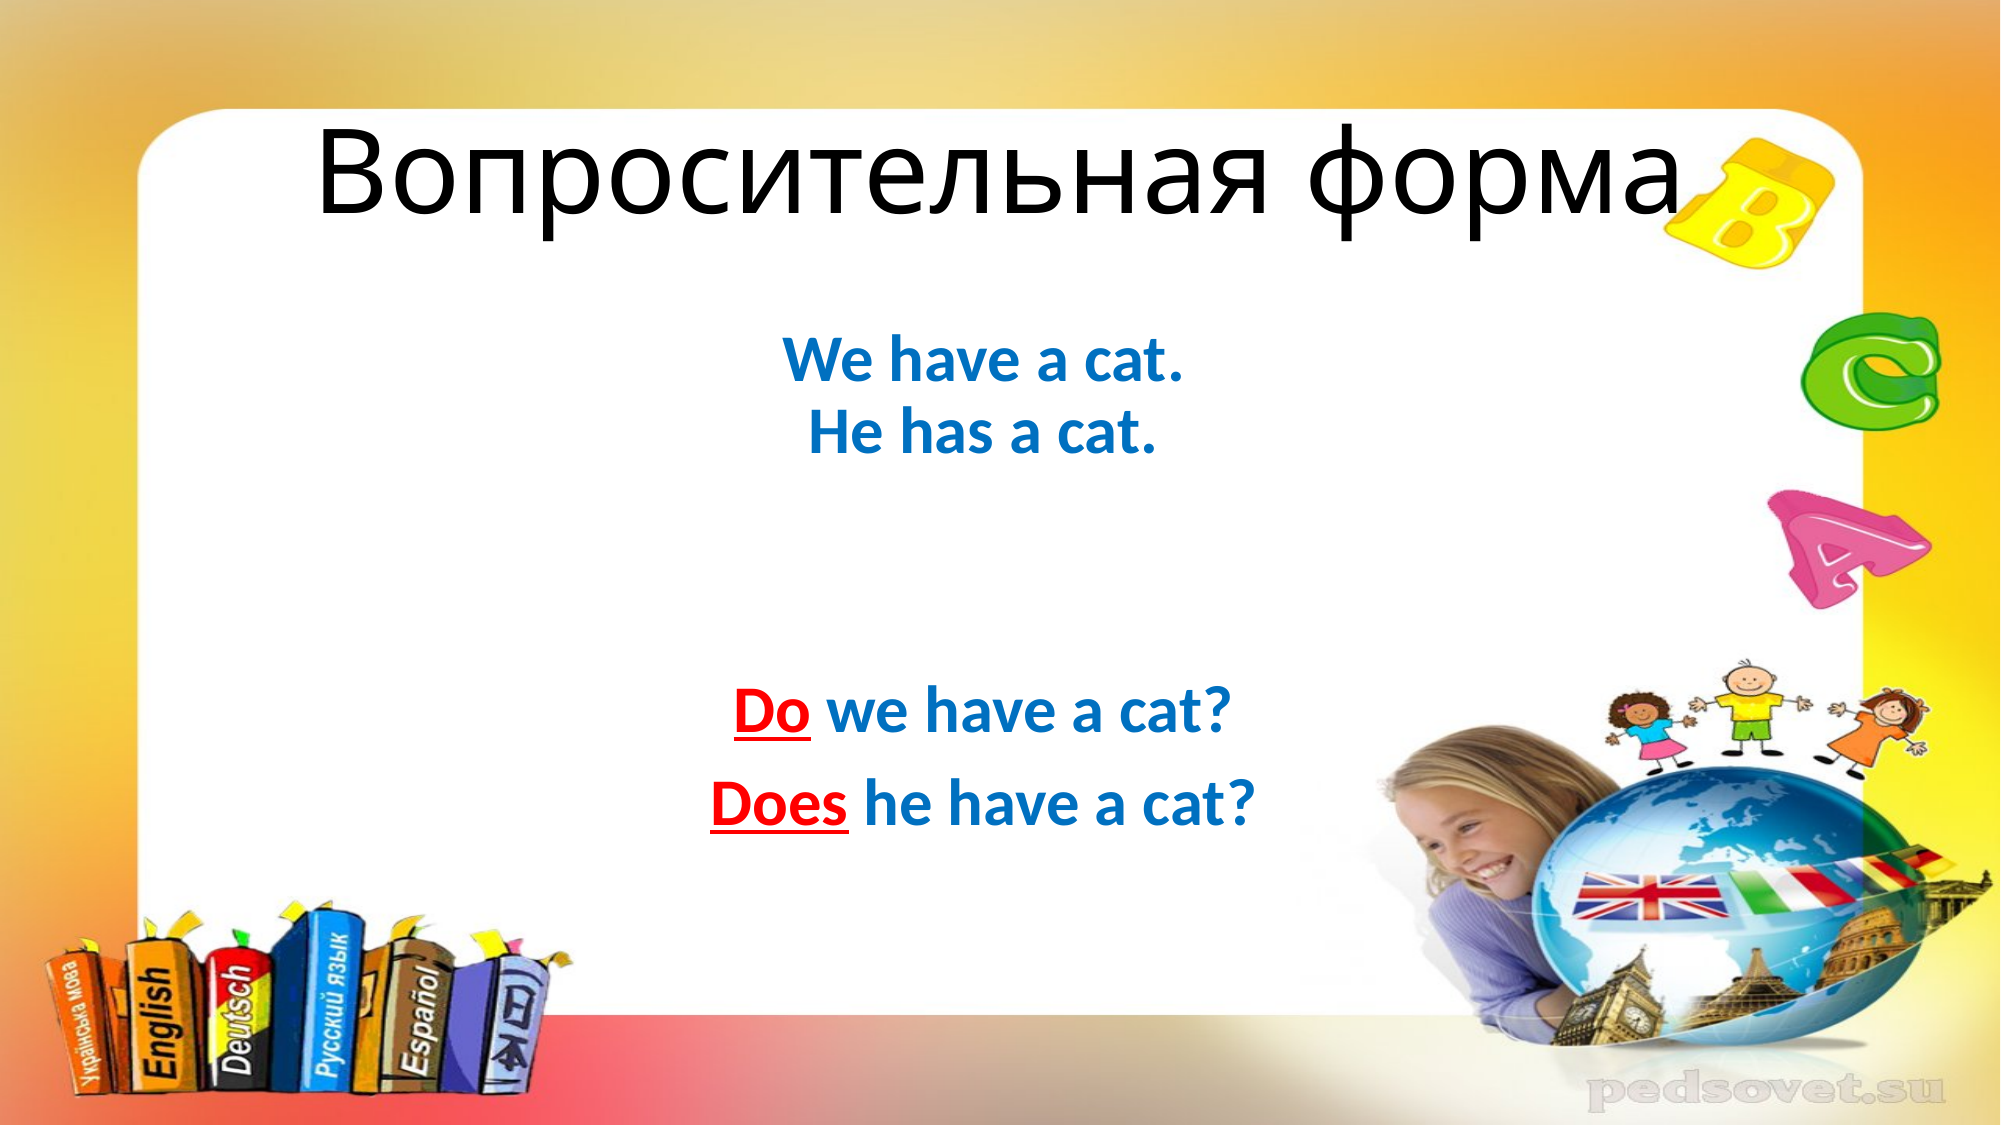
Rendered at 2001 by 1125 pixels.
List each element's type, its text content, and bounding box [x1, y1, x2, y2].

picture [0, 0, 2001, 1125]
list We have a cat. He has a cat. Do we have a cat? Does he have a cat? [121, 316, 1847, 868]
title Вопросительная форма [137, 104, 1863, 247]
